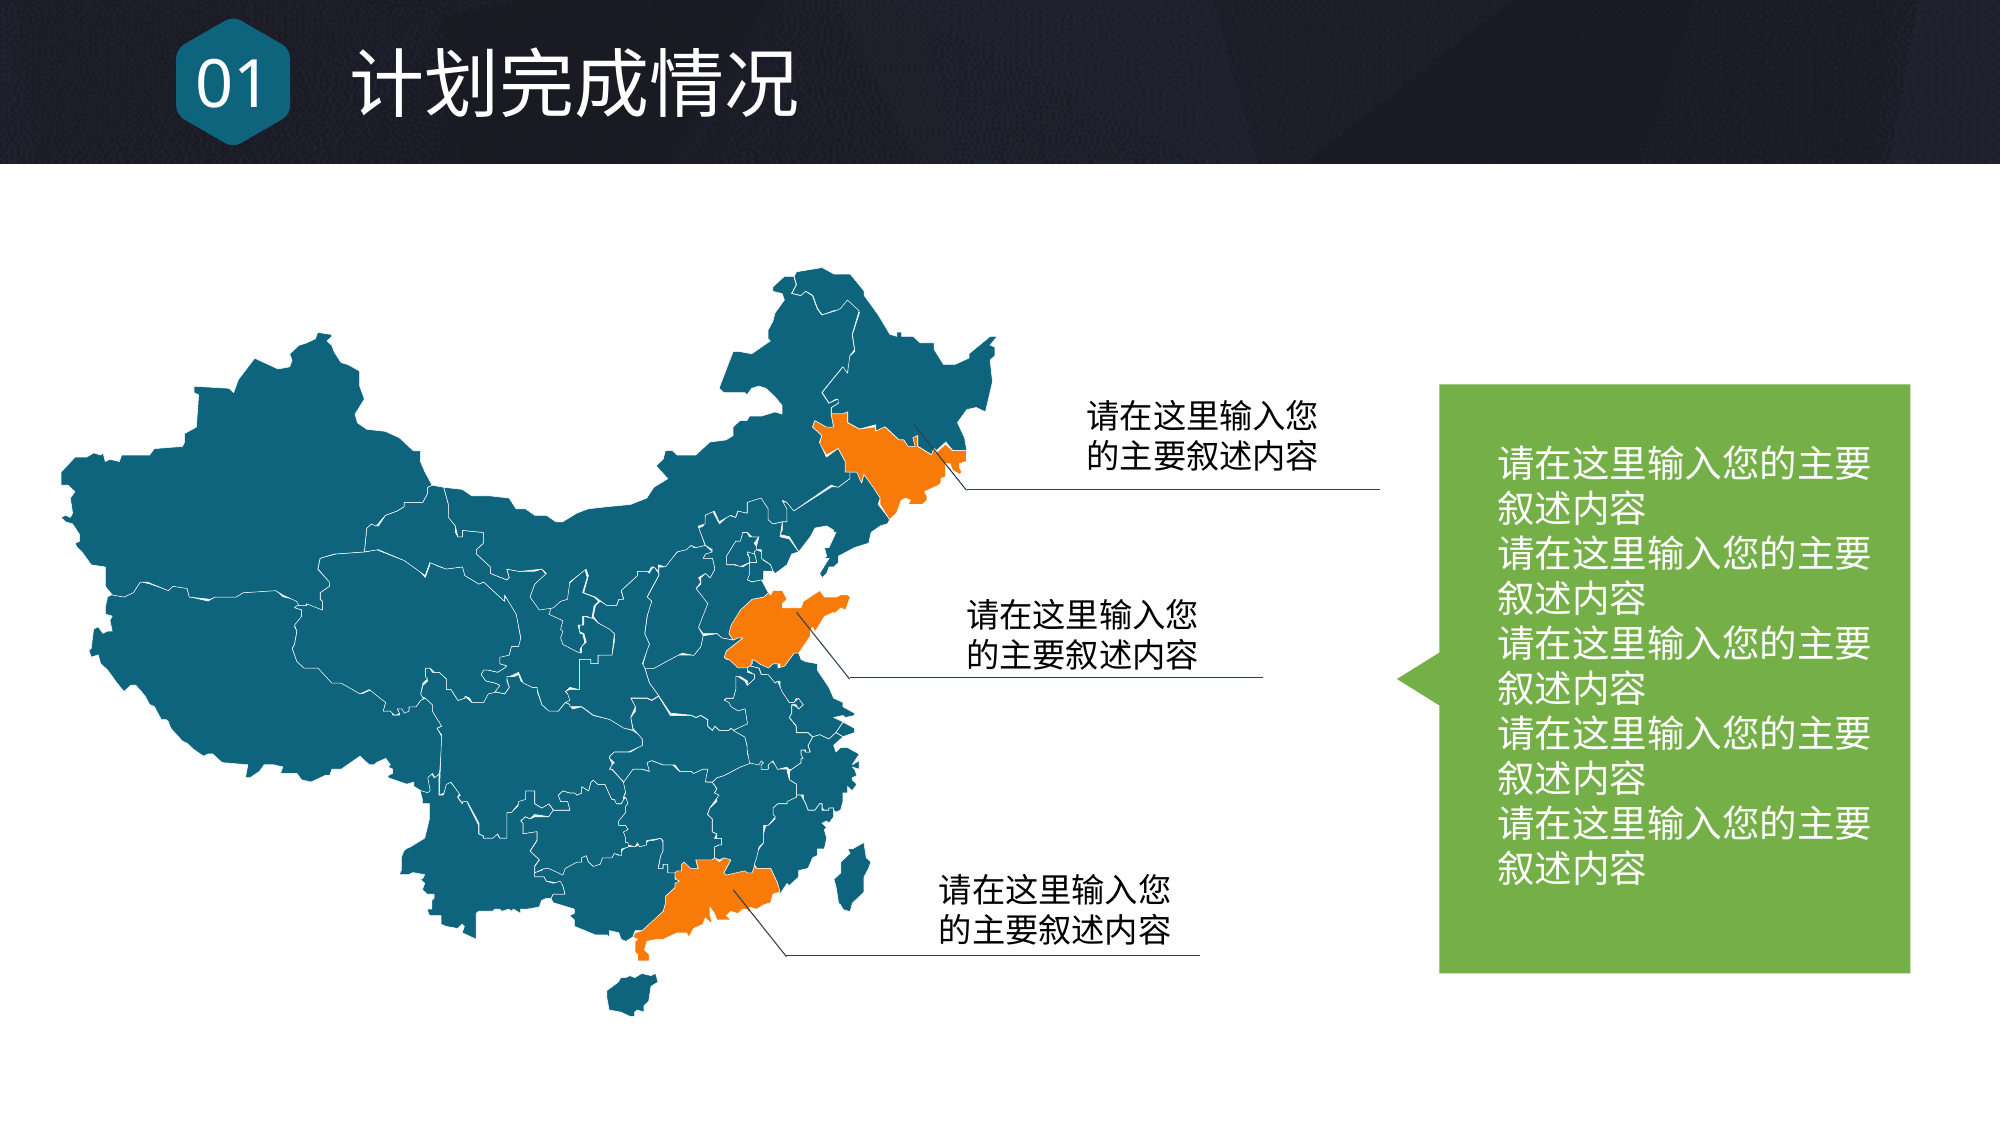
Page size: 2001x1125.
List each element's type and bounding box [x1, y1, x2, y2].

text_box [733, 861, 1200, 1003]
text_box [1396, 384, 1911, 1125]
text_box [913, 388, 1380, 530]
text_box [60, 267, 998, 1017]
picture [0, 0, 2000, 164]
text_box [796, 587, 1264, 729]
